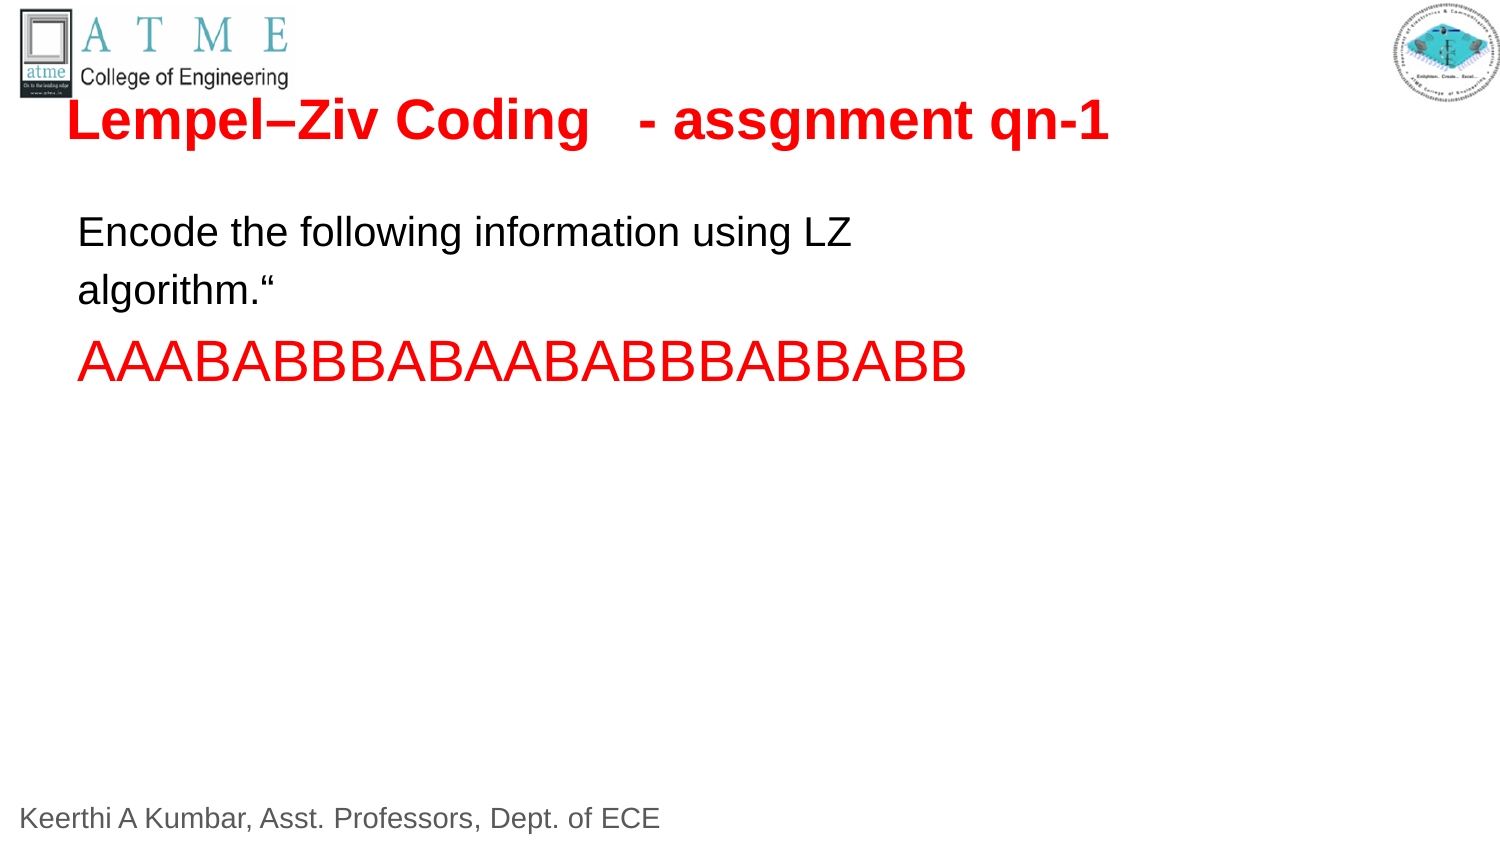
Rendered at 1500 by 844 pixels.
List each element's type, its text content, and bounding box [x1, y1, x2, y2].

picture [17, 6, 295, 99]
list Encode the following information using LZ algorithm.“ AAABABBBABAABABBBABBABB [43, 182, 1027, 744]
picture [1389, 1, 1500, 104]
title Lempel–Ziv Coding - assgnment qn-1 [51, 72, 1449, 167]
